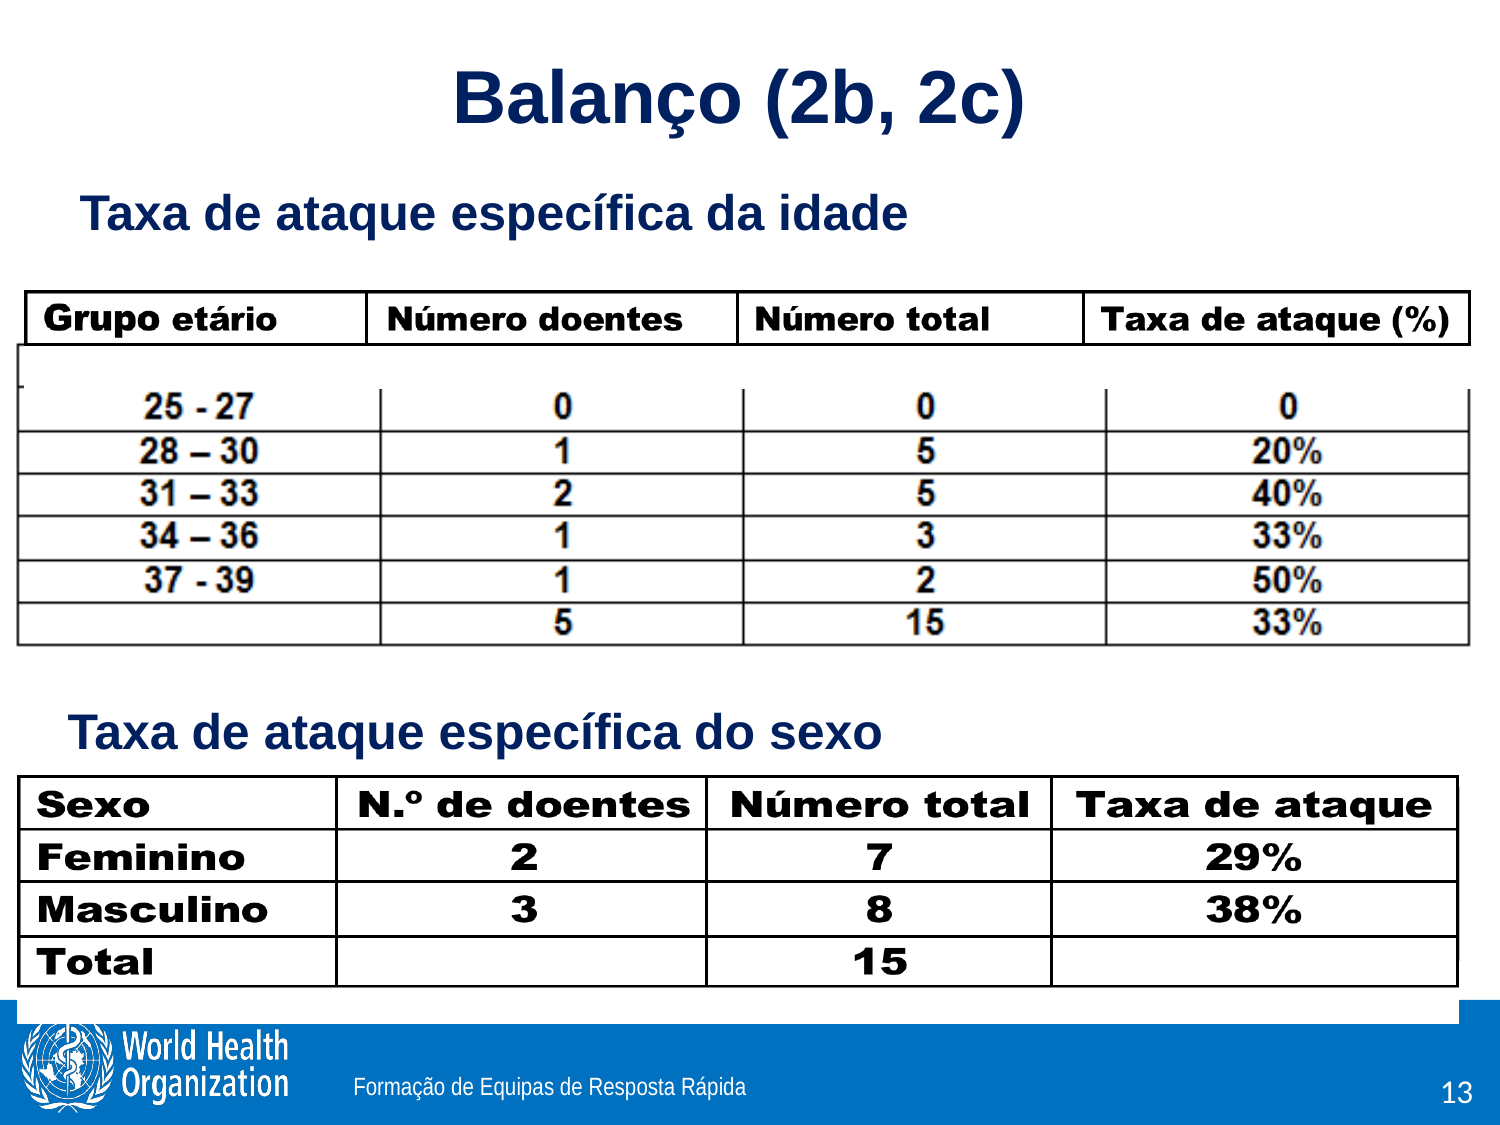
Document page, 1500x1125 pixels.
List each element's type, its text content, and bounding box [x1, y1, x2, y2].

picture [1, 326, 1498, 670]
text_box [23, 290, 1471, 390]
text_box Taxa de ataque específica da idade [64, 172, 1424, 248]
title Balanço (2b, 2c) [75, 45, 1425, 233]
picture [21, 1024, 288, 1113]
text_box Taxa de ataque específica do sexo [53, 692, 975, 766]
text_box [17, 774, 1459, 1024]
picture [11, 767, 1489, 977]
